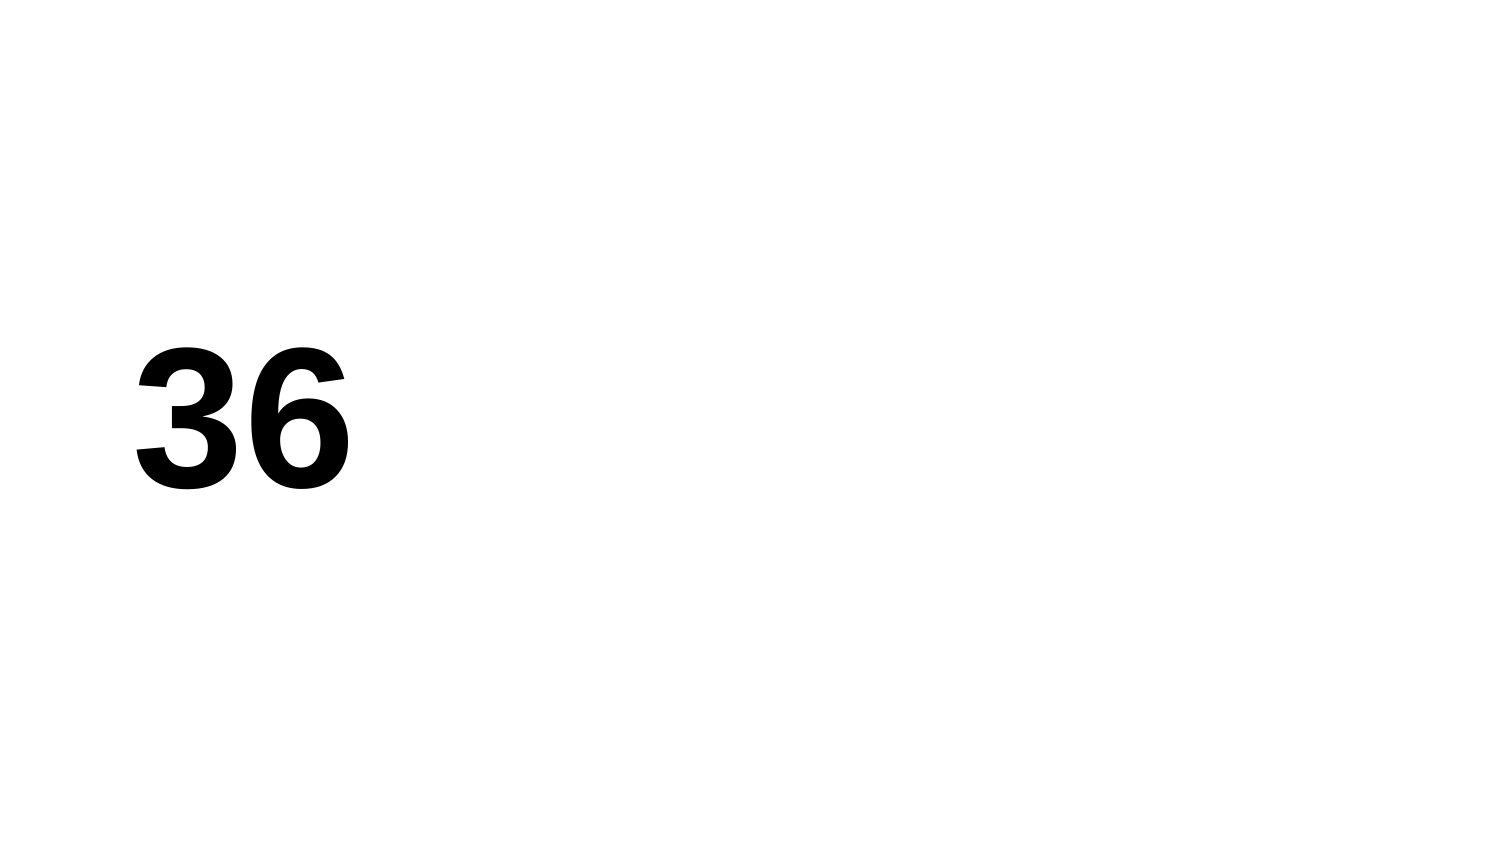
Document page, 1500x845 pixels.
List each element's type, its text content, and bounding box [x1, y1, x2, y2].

text_box 36 [132, 295, 969, 520]
